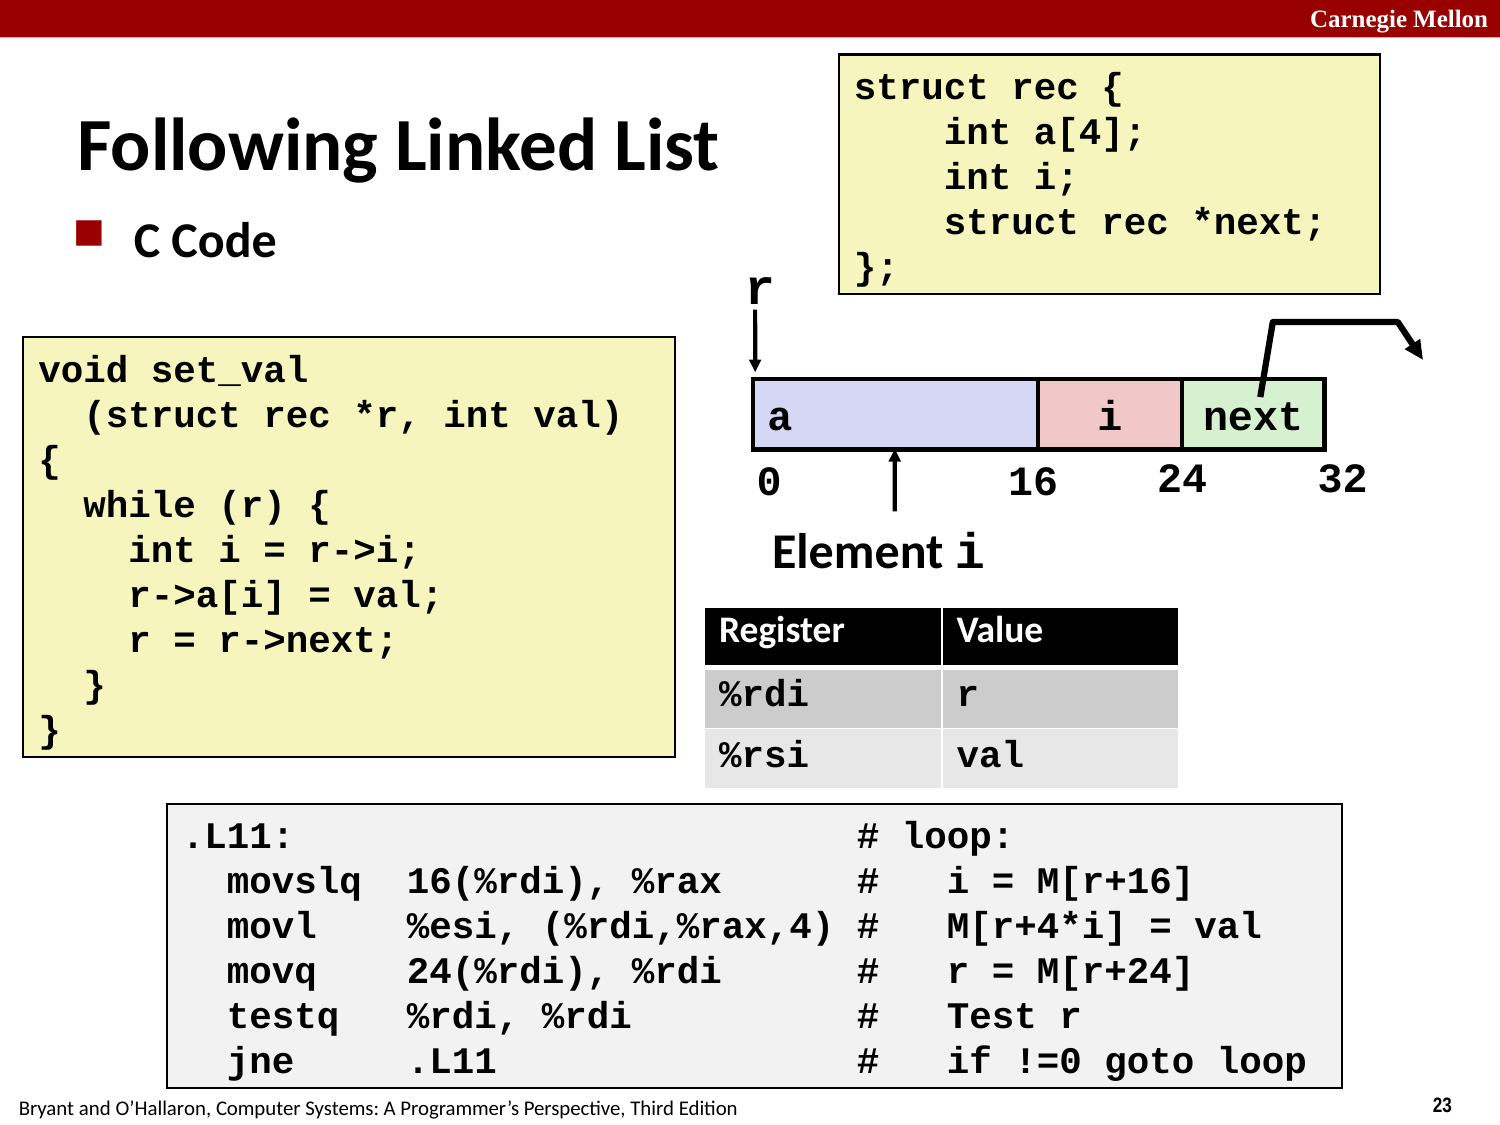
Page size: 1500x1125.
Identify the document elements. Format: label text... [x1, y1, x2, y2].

table_cell val [943, 729, 1178, 788]
table_header Register [705, 608, 941, 665]
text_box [729, 246, 1424, 575]
text_box .L11: # loop: movslq 16(%rdi), %rax # i = M[r+16] movl %esi, (%rdi,%rax,4) # M[r+4*i] = val movq 24(%rdi), %rdi # r = M[r+24] testq %rdi, %rdi # Test r jne .L11 # if !=0 goto loop [167, 803, 1342, 1089]
title Following Linked List [62, 93, 839, 188]
table_cell r [943, 670, 1178, 728]
text_box struct rec { int a[4]; int i; struct rec *next; }; [839, 54, 1380, 245]
text_box void set_val (struct rec *r, int val) { while (r) { int i = r->i; r->a[i] = val; r = r->next; } } [23, 337, 675, 757]
list C Code [62, 199, 563, 317]
table_header Value [943, 608, 1178, 665]
table_cell %rdi [705, 670, 941, 728]
table_cell %rsi [705, 729, 941, 788]
